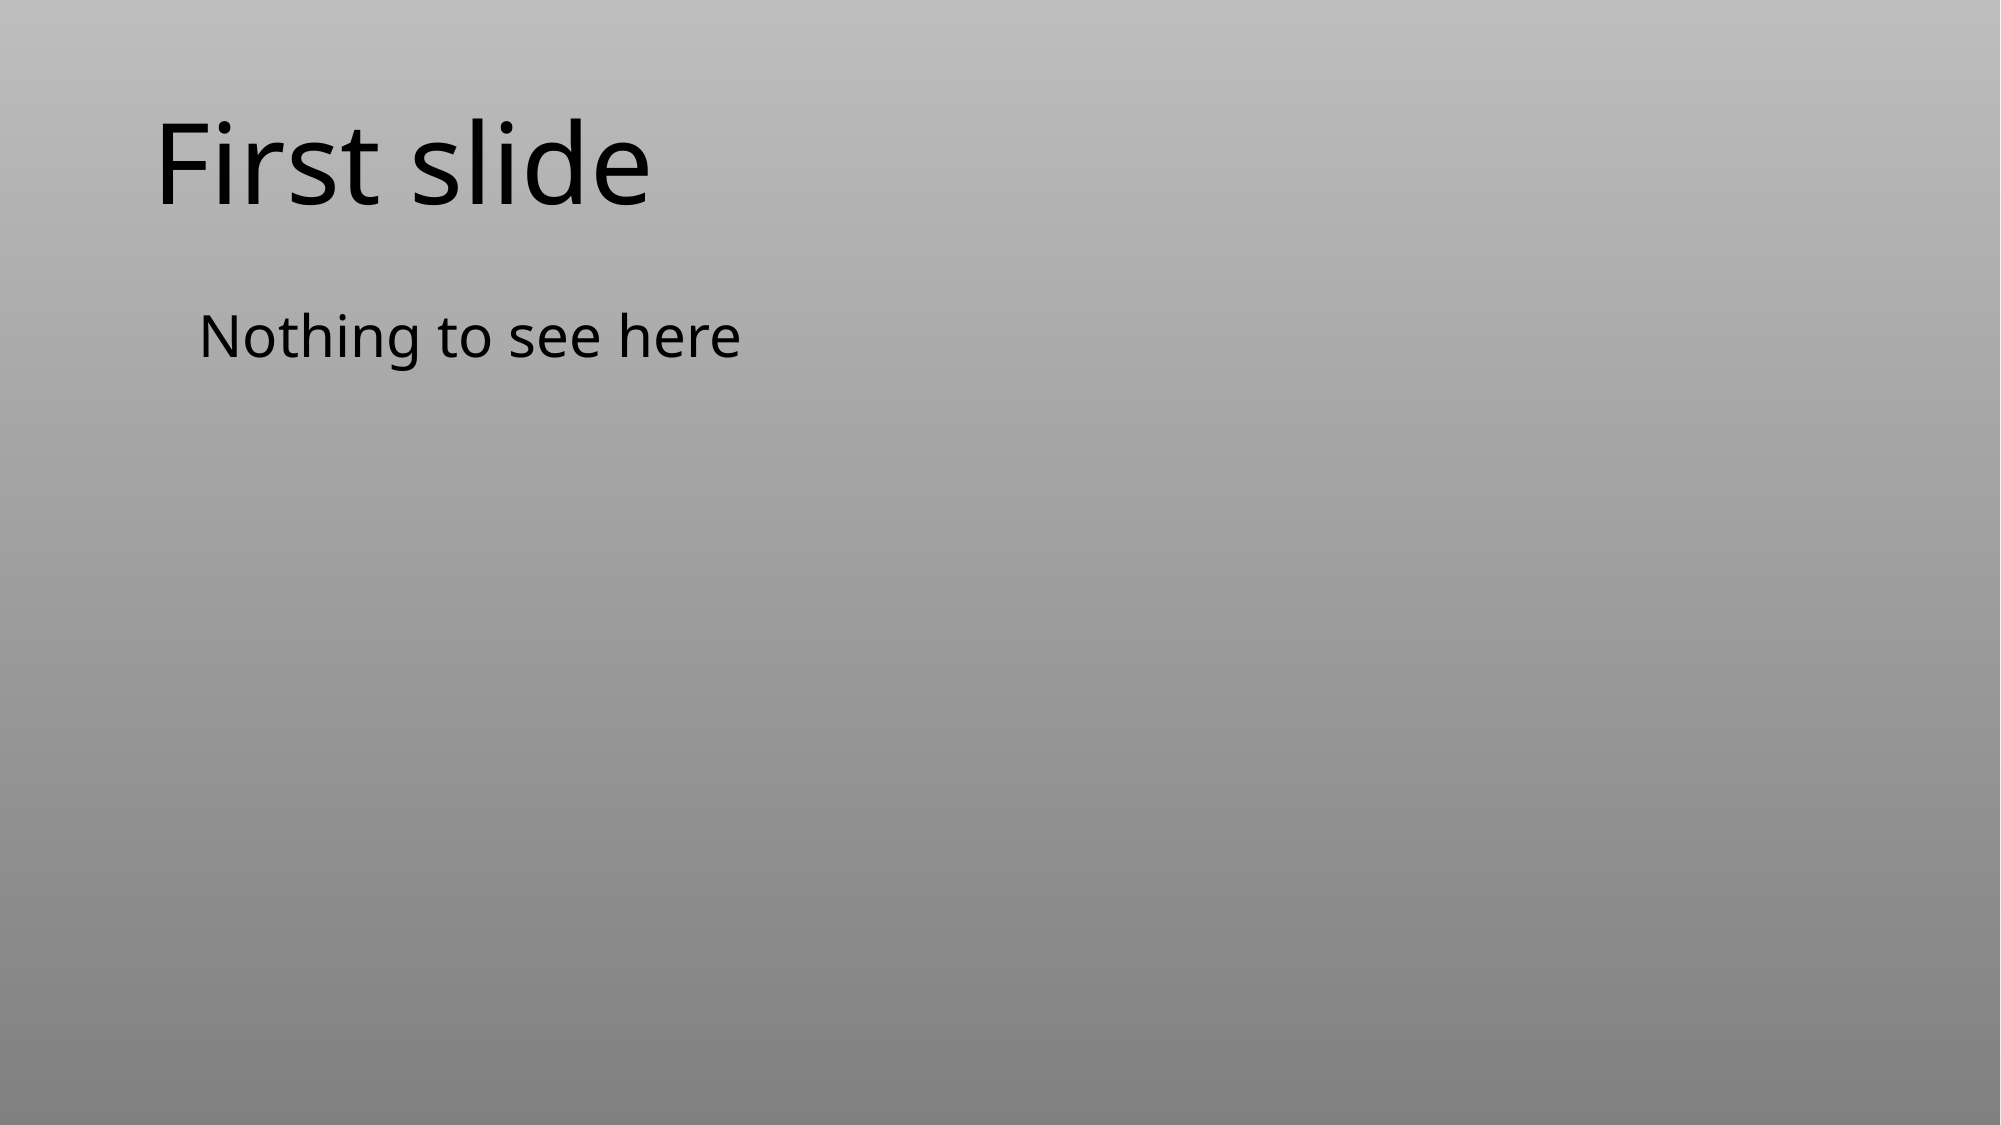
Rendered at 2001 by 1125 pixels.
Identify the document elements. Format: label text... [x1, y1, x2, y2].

title First slide [137, 59, 1863, 278]
list Nothing to see here [183, 299, 1863, 1014]
picture [0, 0, 2001, 1125]
